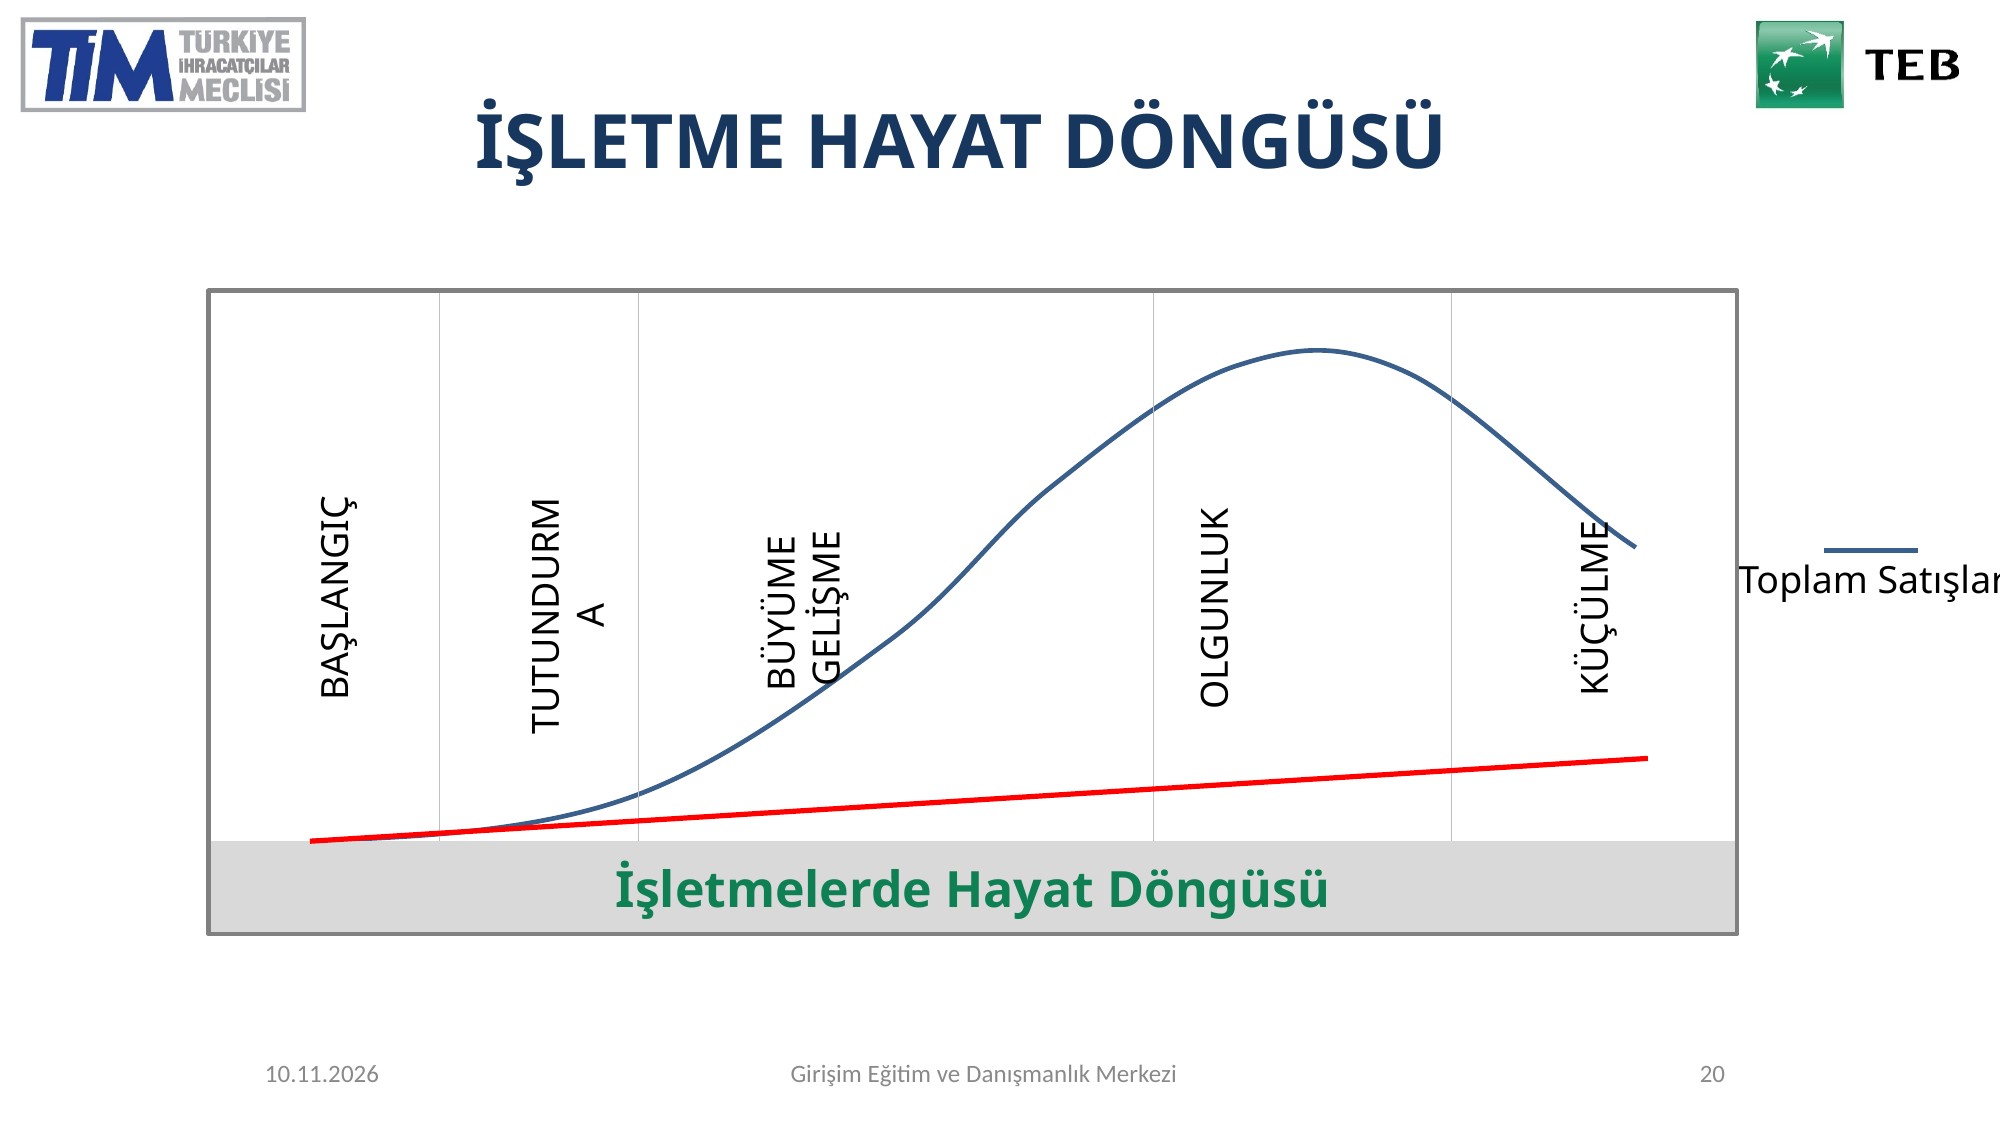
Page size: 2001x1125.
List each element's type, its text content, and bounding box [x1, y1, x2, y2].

footer Girişim Eğitim ve Danışmanlık Merkezi [700, 1042, 1268, 1103]
picture [1751, 15, 1967, 114]
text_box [309, 758, 1649, 842]
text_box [208, 290, 2000, 935]
picture [19, 15, 308, 114]
slide_number 20 [1314, 1042, 1741, 1103]
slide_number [302, 759, 1655, 853]
title İŞLETME HAYAT DÖNGÜSÜ [275, 45, 1648, 233]
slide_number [249, 1042, 654, 1103]
